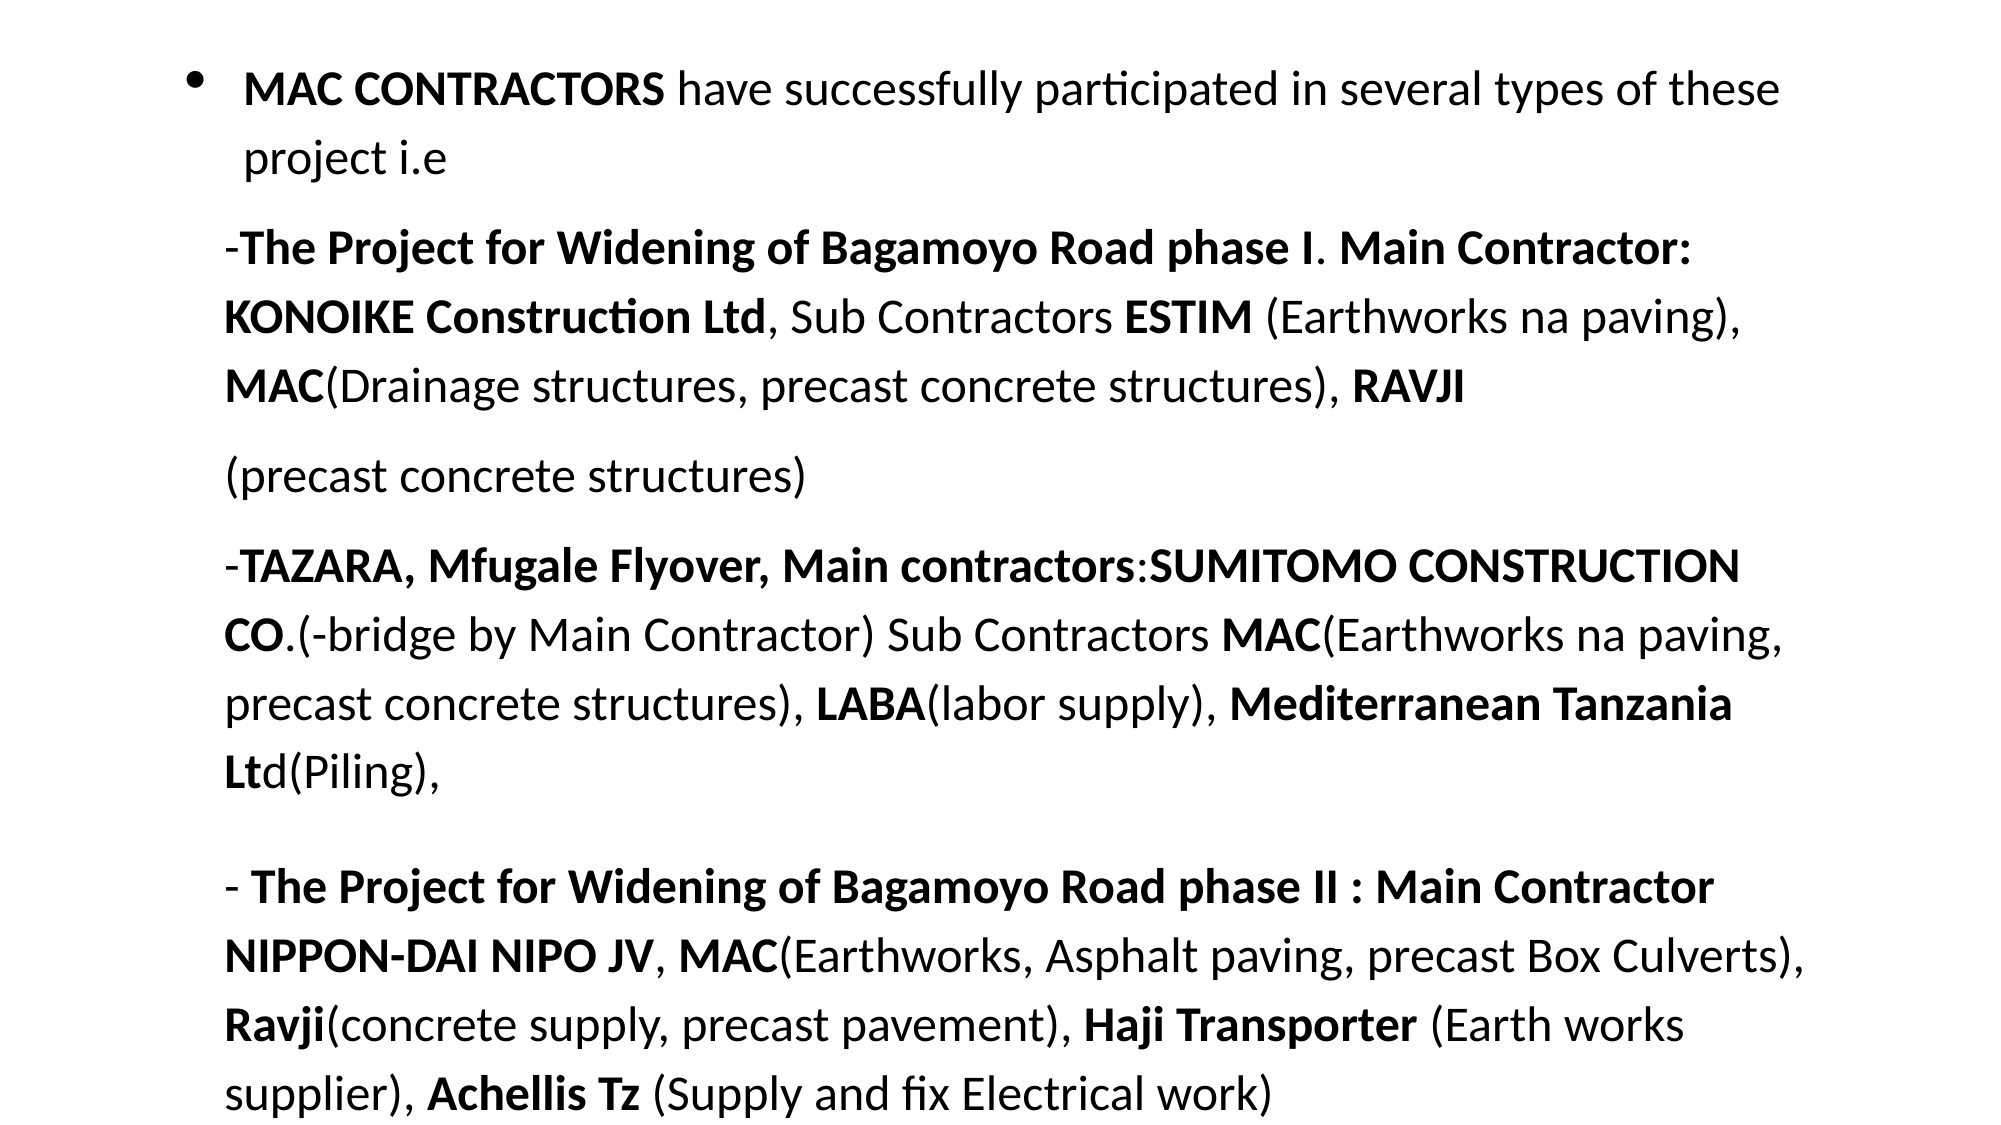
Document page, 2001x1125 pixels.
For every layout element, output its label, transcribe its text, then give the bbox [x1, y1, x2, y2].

text_box MAC CONTRACTORS have successfully participated in several types of these project i.e -The Project for Widening of Bagamoyo Road phase I. Main Contractor: KONOIKE Construction Ltd, Sub Contractors ESTIM (Earthworks na paving), MAC(Drainage structures, precast concrete structures), RAVJI (precast concrete structures) -TAZARA, Mfugale Flyover, Main contractors:SUMITOMO CONSTRUCTION CO.(-bridge by Main Contractor) Sub Contractors MAC(Earthworks na paving, precast concrete structures), LABA(labor supply), Mediterranean Tanzania Ltd(Piling), - The Project for Widening of Bagamoyo Road phase II : Main Contractor NIPPON-DAI NIPO JV, MAC(Earthworks, Asphalt paving, precast Box Culverts), Ravji(concrete supply, precast pavement), Haji Transporter (Earth works supplier), Achellis Tz (Supply and fix Electrical work) [172, 39, 1825, 1125]
